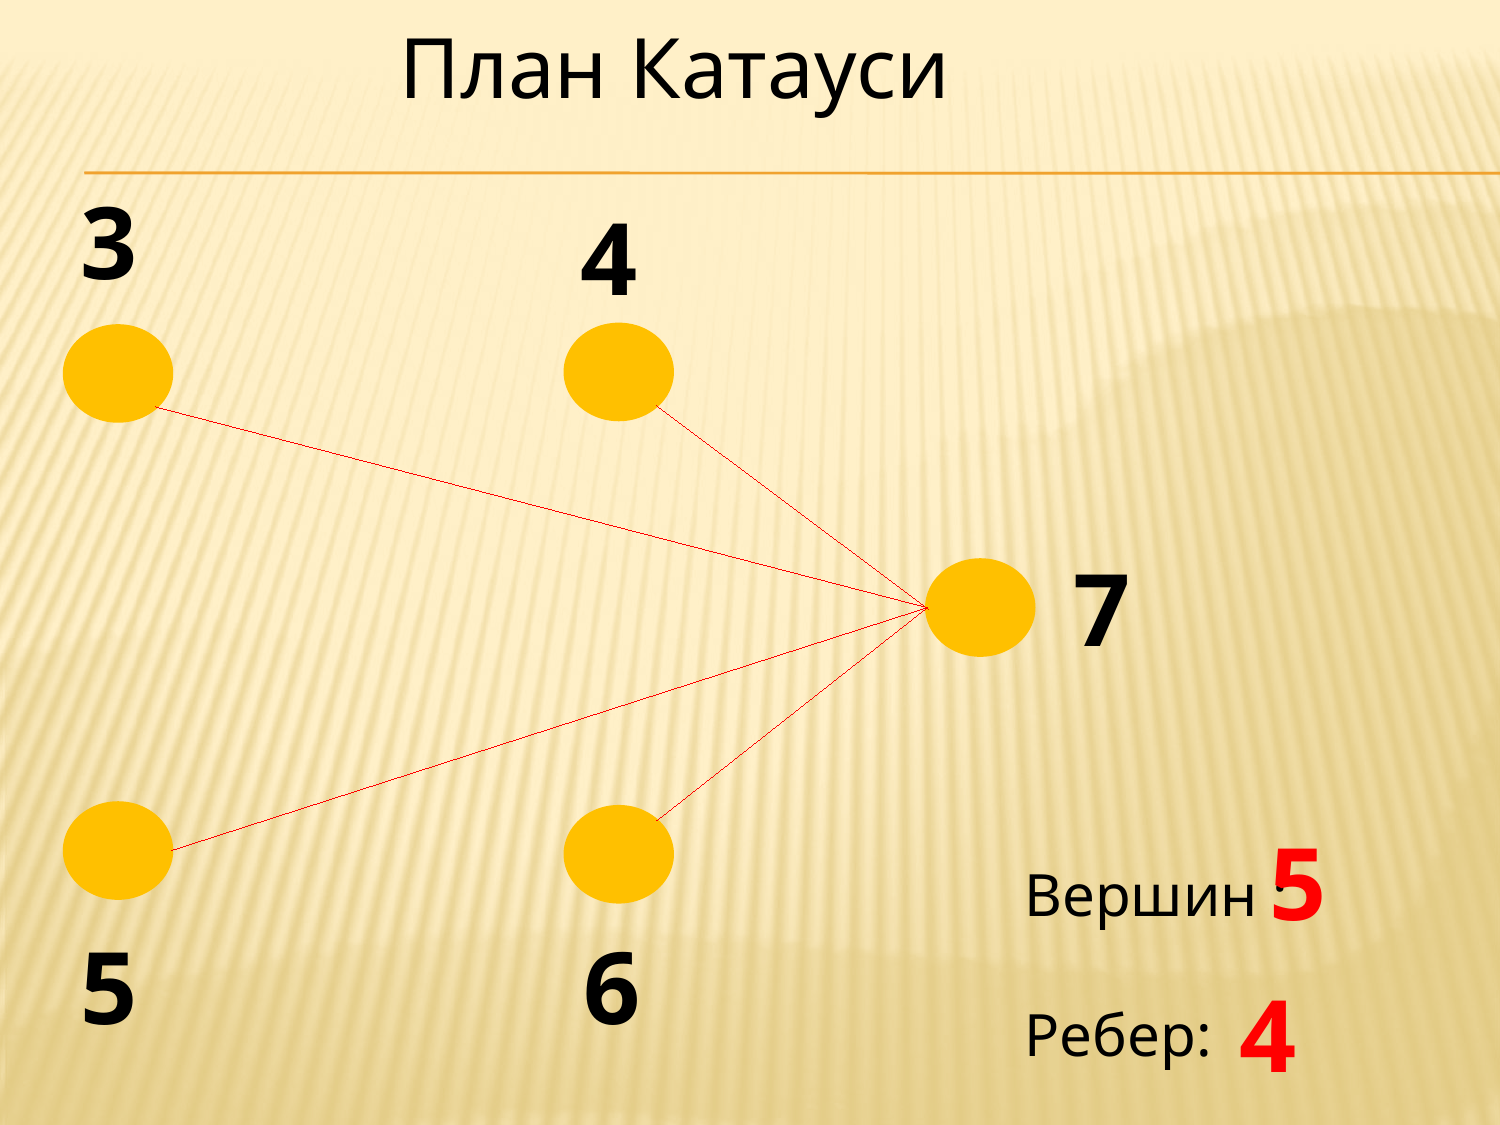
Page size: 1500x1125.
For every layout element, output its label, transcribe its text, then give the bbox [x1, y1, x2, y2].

text_box [62, 801, 174, 900]
text_box [925, 558, 1036, 657]
text_box 4 [1224, 964, 1378, 1100]
text_box 7 [1059, 539, 1213, 675]
picture [0, 0, 1500, 1125]
text_box 5 [1254, 813, 1409, 948]
text_box 3 [65, 172, 219, 308]
text_box 6 [568, 916, 723, 1052]
text_box [563, 804, 674, 904]
text_box Вершин : Ребер: [1009, 850, 1500, 1076]
text_box План Катауси [291, 7, 1059, 123]
text_box 4 [565, 188, 720, 324]
text_box [563, 324, 674, 422]
text_box [62, 324, 174, 423]
text_box 5 [65, 916, 219, 1052]
